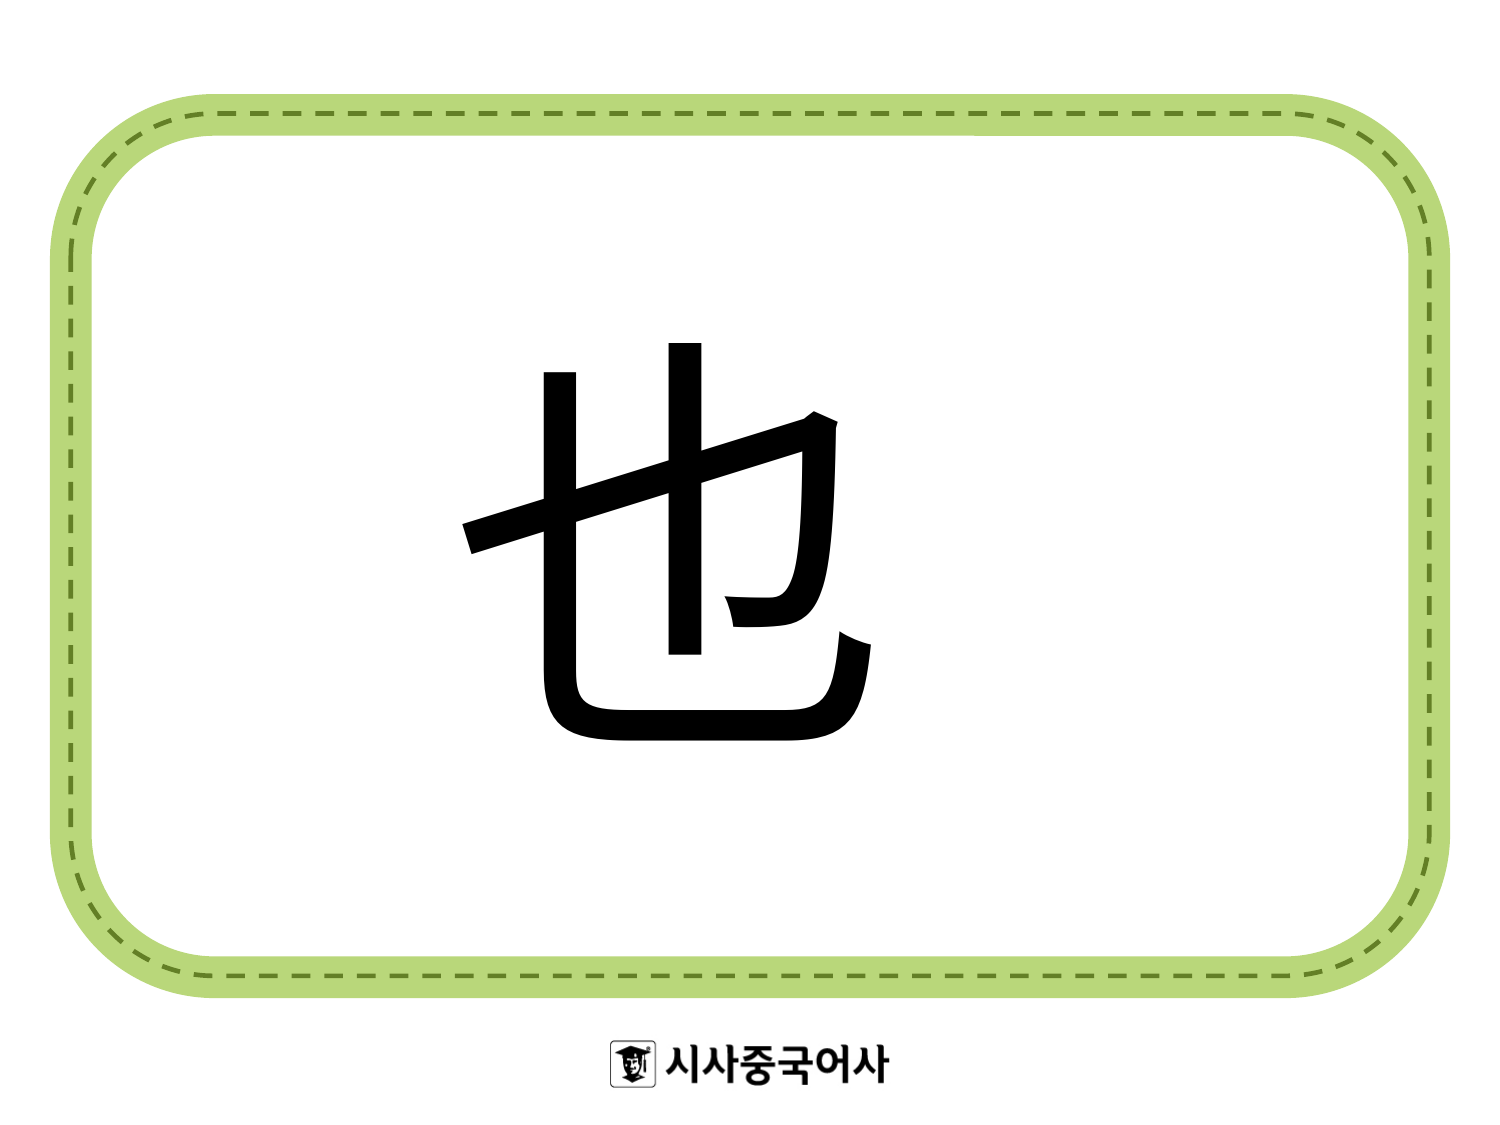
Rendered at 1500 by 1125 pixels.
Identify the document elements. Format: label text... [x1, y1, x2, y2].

text_box 也 [145, 189, 1354, 853]
picture [602, 1034, 898, 1094]
